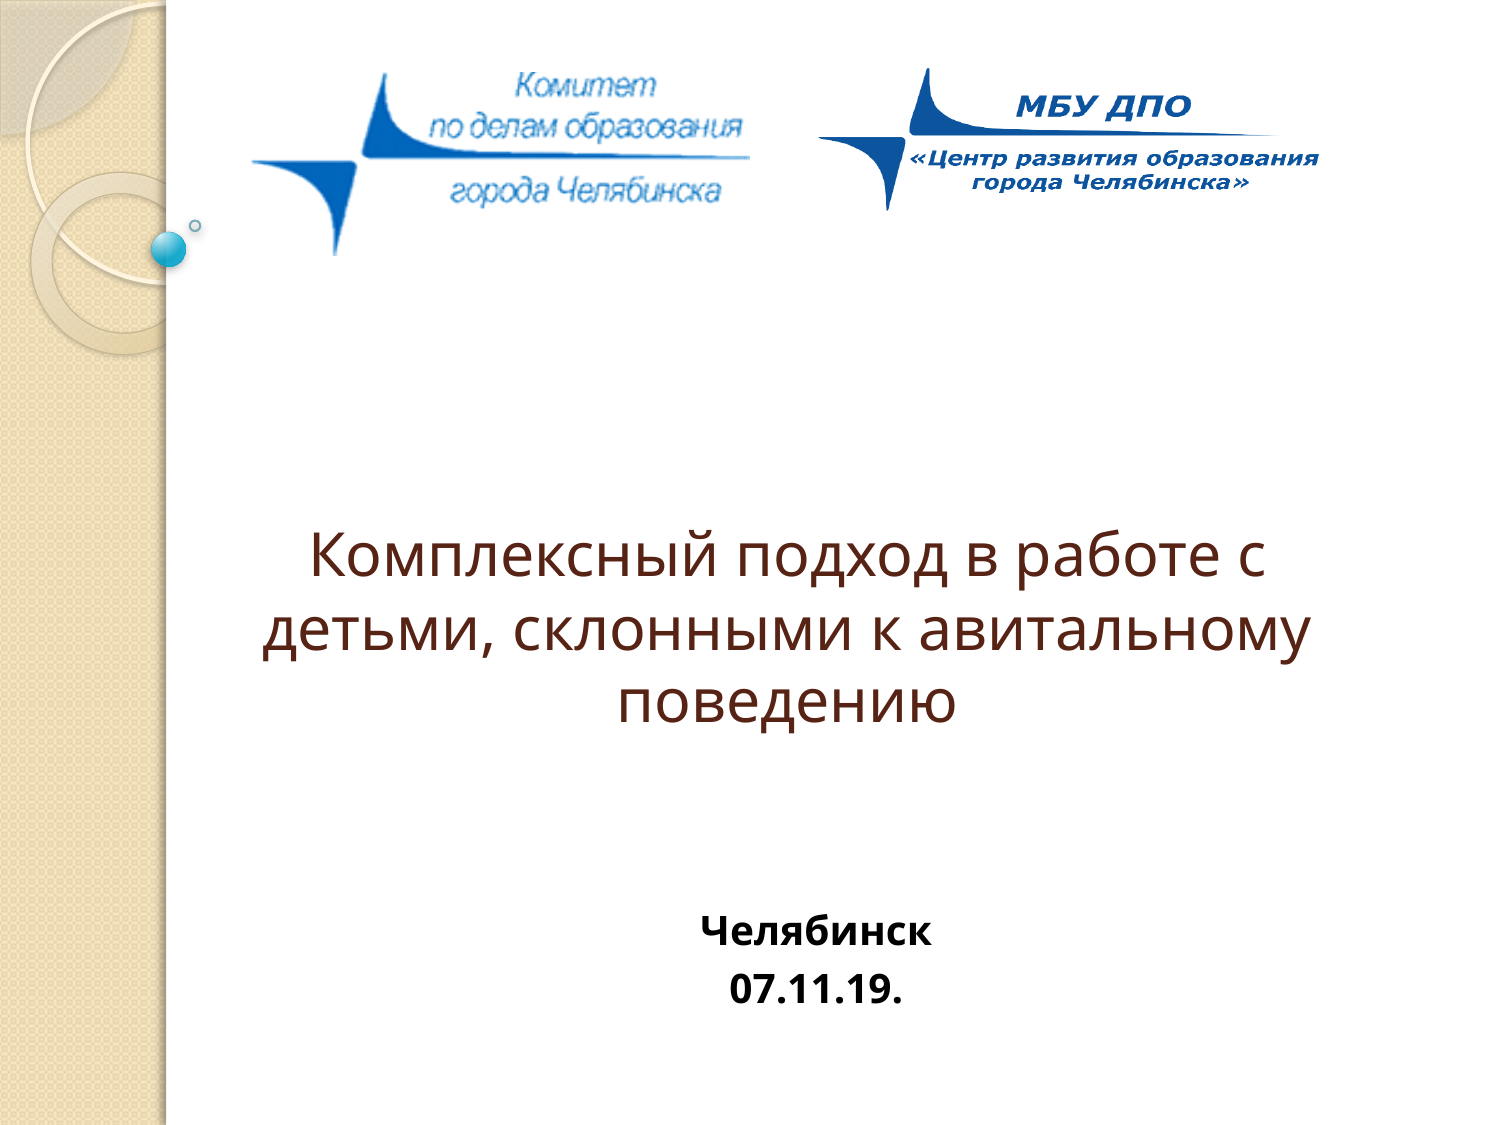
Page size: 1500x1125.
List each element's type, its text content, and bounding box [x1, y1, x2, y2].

picture [250, 72, 751, 256]
picture [814, 62, 1330, 217]
subtitle Челябинск 07.11.19. [187, 810, 1442, 1020]
title Комплексный подход в работе с детьми, склонными к авитальному поведению [187, 361, 1388, 810]
